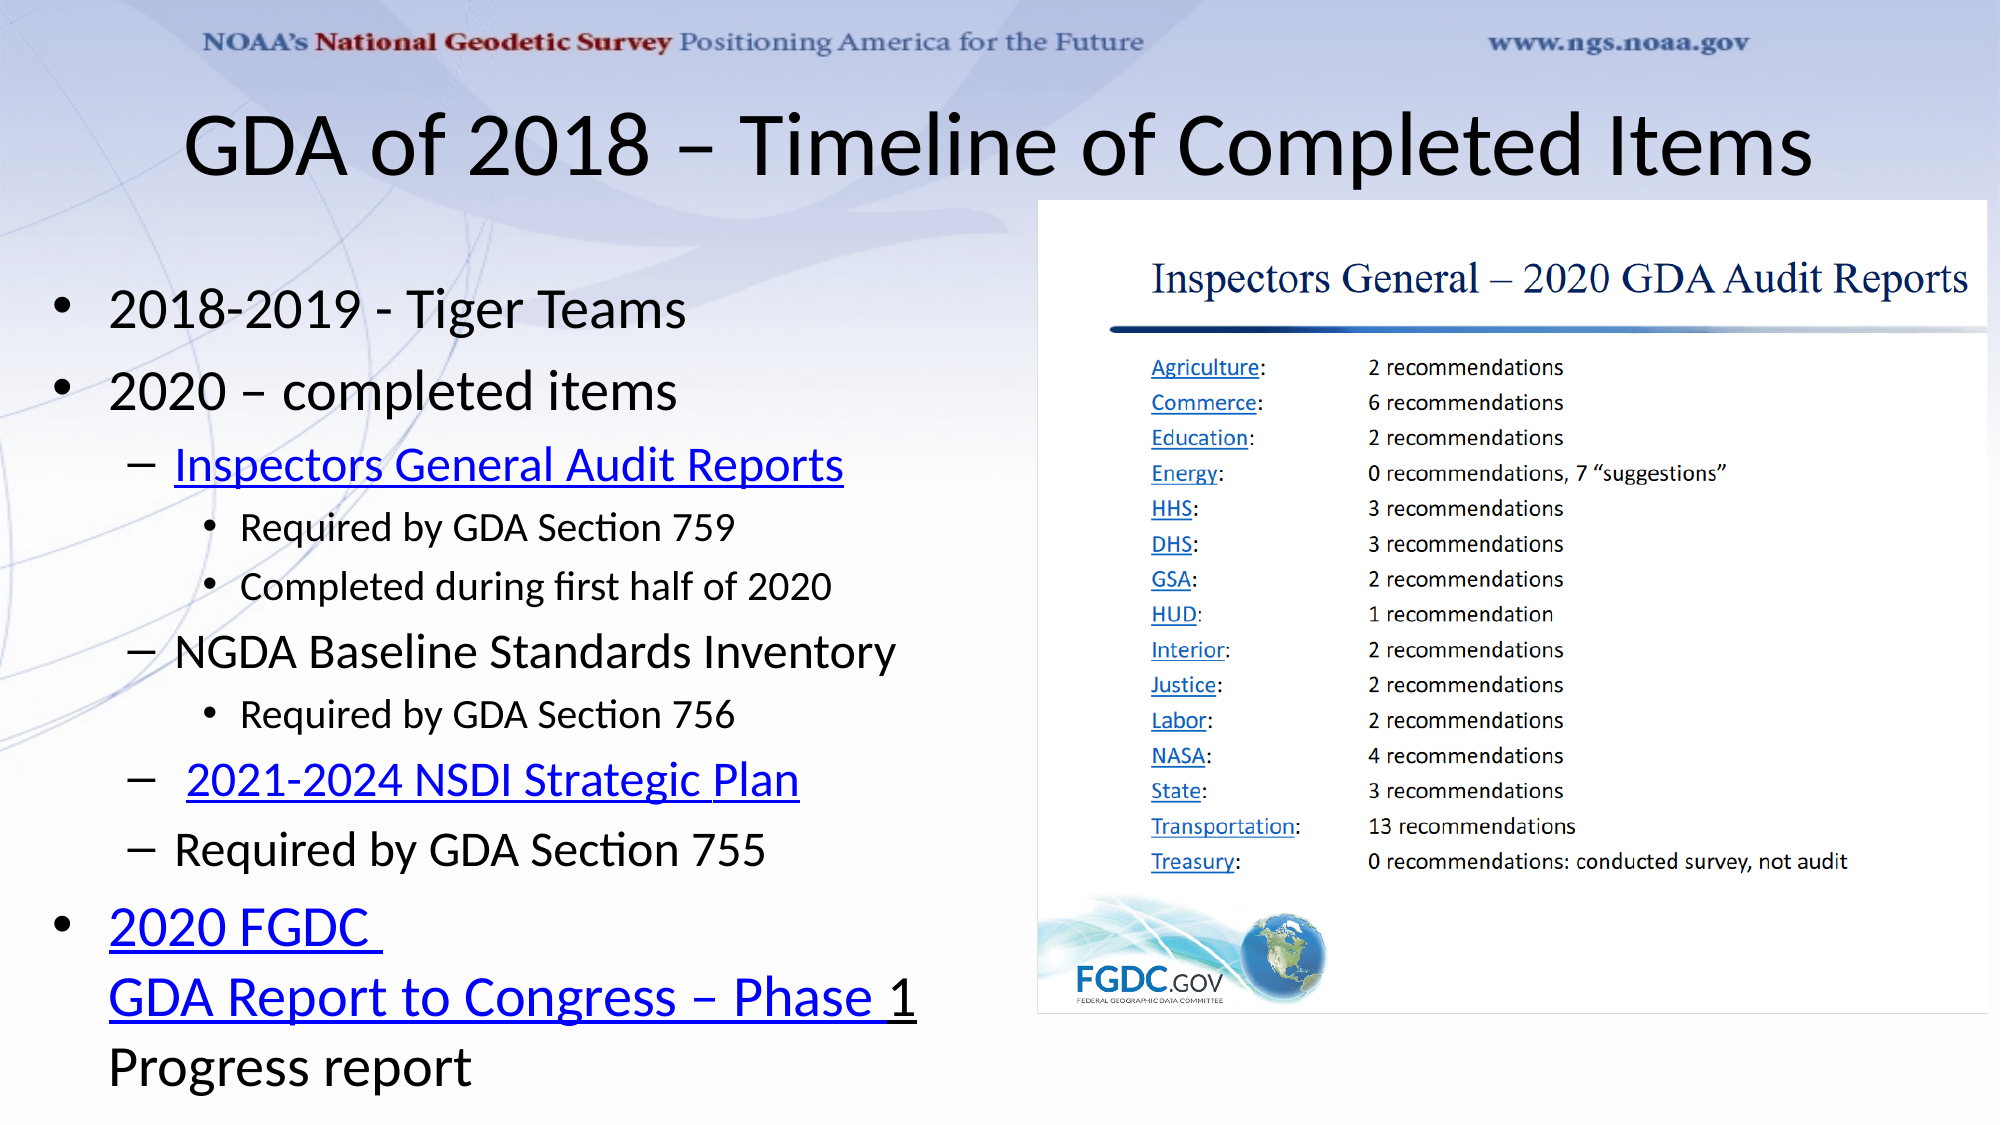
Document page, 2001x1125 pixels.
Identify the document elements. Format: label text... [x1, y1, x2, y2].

list 2018-2019 - Tiger Teams 2020 – completed items Inspectors General Audit Reports Required by GDA Section 759 Completed during first half of 2020 NGDA Baseline Standards Inventory Required by GDA Section 756 2021-2024 NSDI Strategic Plan Required by GDA Section 755 2020 FGDC GDA Report to Congress – Phase 1 Progress report [37, 262, 1032, 1005]
title GDA of 2018 – Timeline of Completed Items [99, 45, 1900, 233]
picture [0, 0, 2000, 1125]
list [1037, 199, 1988, 1015]
